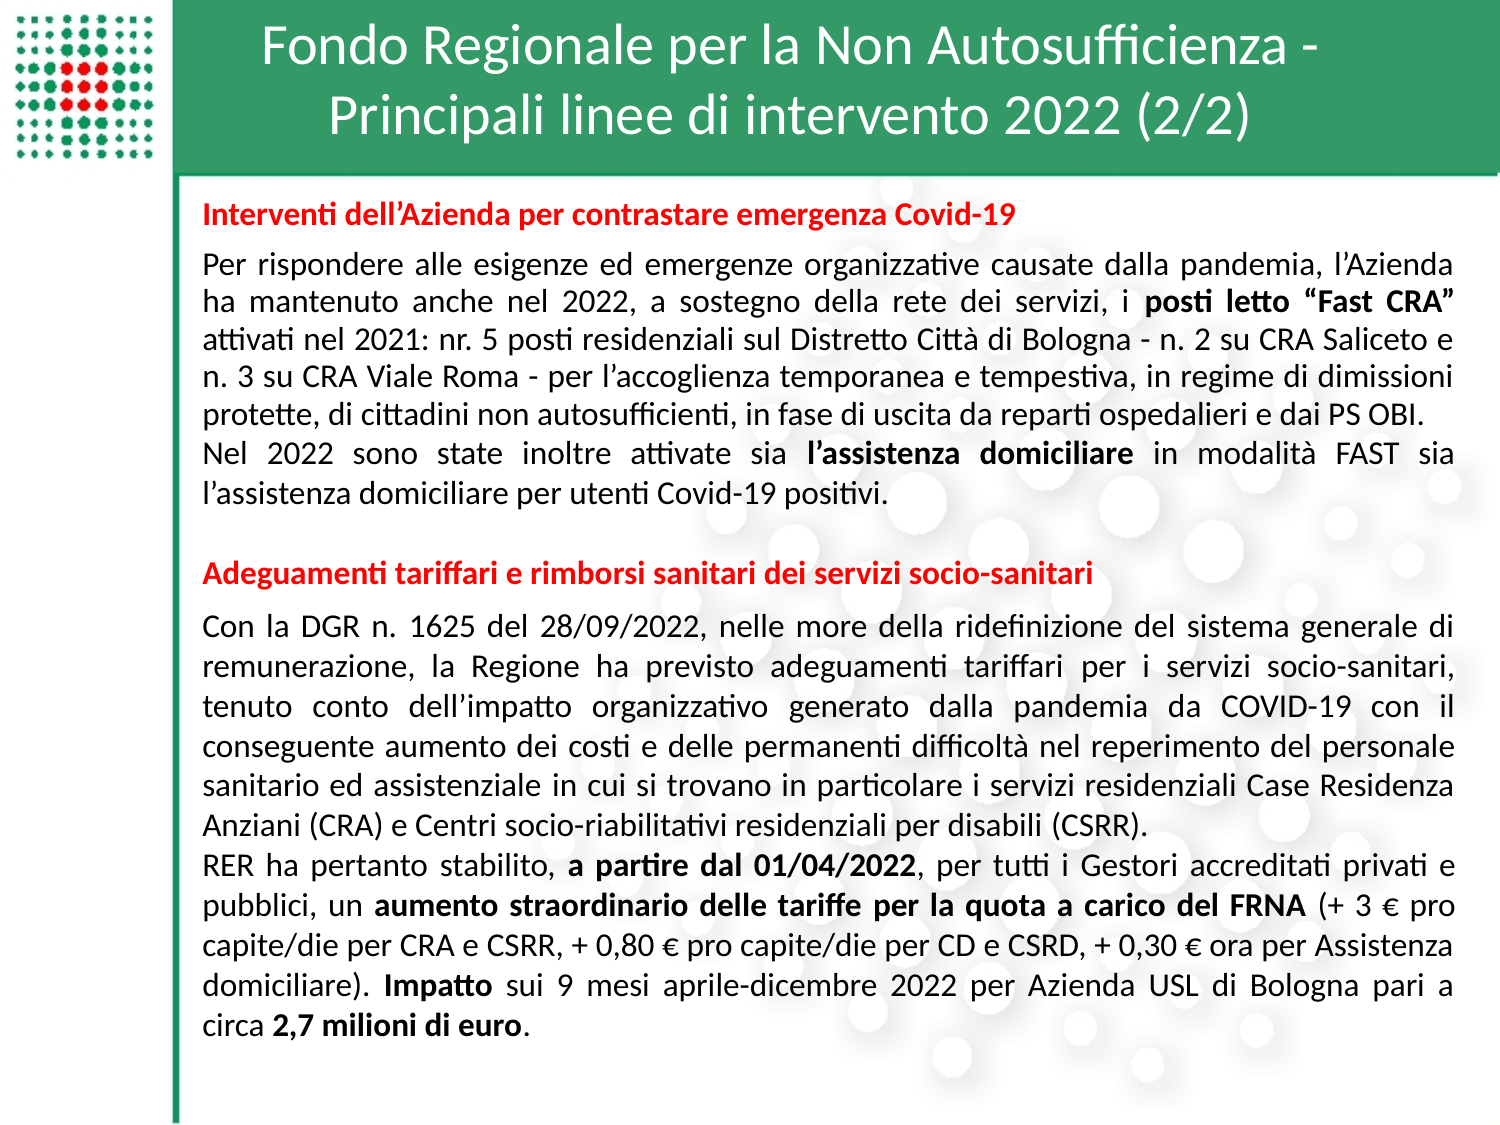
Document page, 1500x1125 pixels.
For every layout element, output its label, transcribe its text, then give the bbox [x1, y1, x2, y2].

text_box Interventi dell’Azienda per contrastare emergenza Covid-19 Per rispondere alle esigenze ed emergenze organizzative causate dalla pandemia, l’Azienda ha mantenuto anche nel 2022, a sostegno della rete dei servizi, i posti letto “Fast CRA” attivati nel 2021: nr. 5 posti residenziali sul Distretto Città di Bologna - n. 2 su CRA Saliceto e n. 3 su CRA Viale Roma - per l’accoglienza temporanea e tempestiva, in regime di dimissioni protette, di cittadini non autosufficienti, in fase di uscita da reparti ospedalieri e dai PS OBI. Nel 2022 sono state inoltre attivate sia l’assistenza domiciliare in modalità FAST sia l’assistenza domiciliare per utenti Covid-19 positivi. Adeguamenti tariffari e rimborsi sanitari dei servizi socio-sanitari Con la DGR n. 1625 del 28/09/2022, nelle more della ridefinizione del sistema generale di remunerazione, la Regione ha previsto adeguamenti tariffari per i servizi socio-sanitari, tenuto conto dell’impatto organizzativo generato dalla pandemia da COVID-19 con il conseguente aumento dei costi e delle permanenti difficoltà nel reperimento del personale sanitario ed assistenziale in cui si trovano in particolare i servizi residenziali Case Residenza Anziani (CRA) e Centri socio-riabilitativi residenziali per disabili (CSRR). RER ha pertanto stabilito, a partire dal 01/04/2022, per tutti i Gestori accreditati privati e pubblici, un aumento straordinario delle tariffe per la quota a carico del FRNA (+ 3 € pro capite/die per CRA e CSRR, + 0,80 € pro capite/die per CD e CSRD, + 0,30 € ora per Assistenza domiciliare). Impatto sui 9 mesi aprile-dicembre 2022 per Azienda USL di Bologna pari a circa 2,7 milioni di euro. [194, 184, 1464, 1088]
text_box Fondo Regionale per la Non Autosufficienza - Principali linee di intervento 2022 (2/2) [161, 0, 1421, 155]
picture [0, 0, 1500, 1125]
